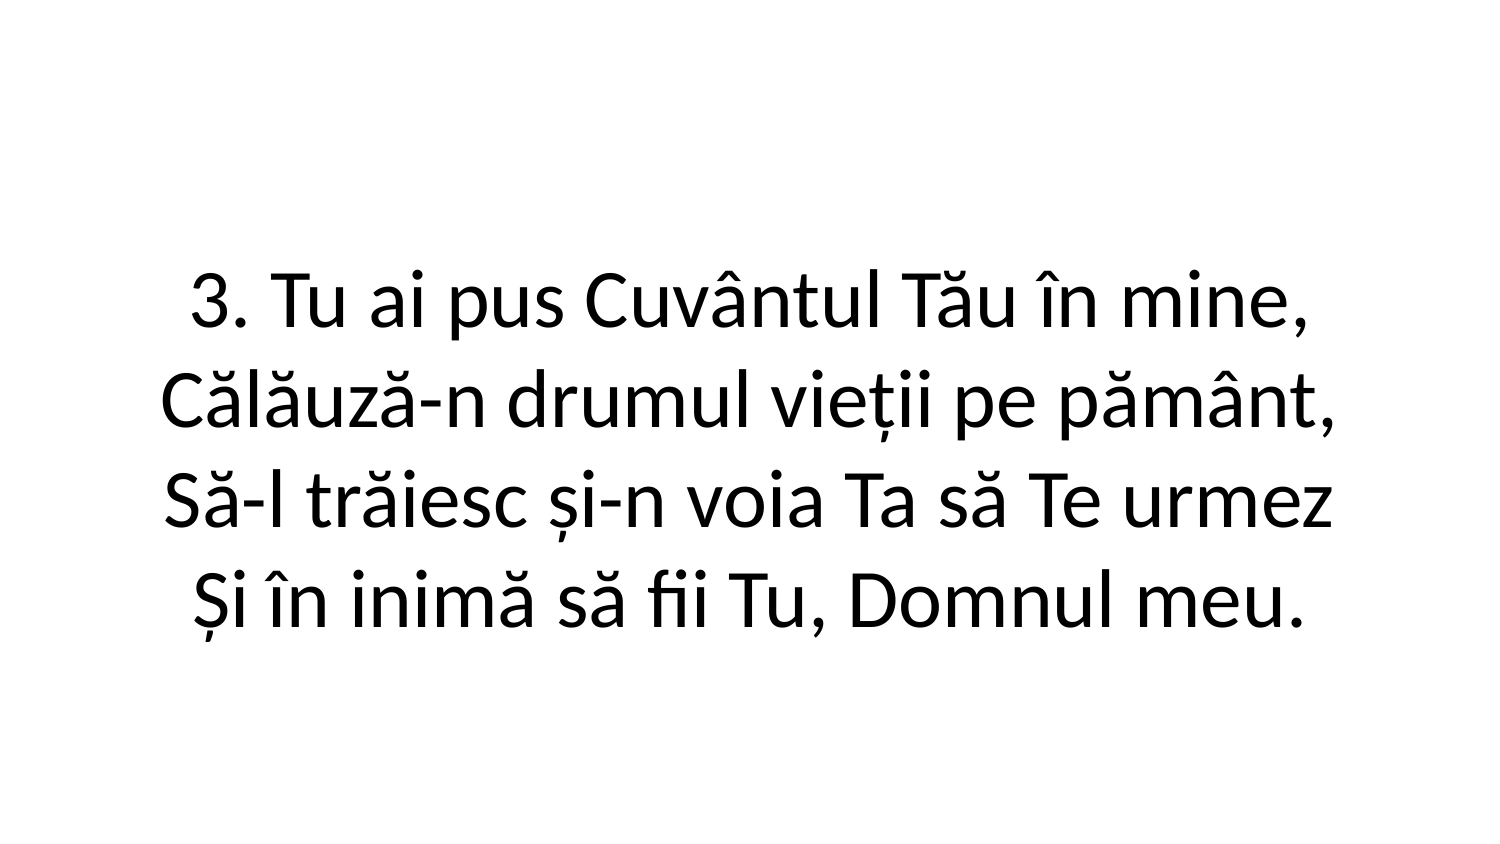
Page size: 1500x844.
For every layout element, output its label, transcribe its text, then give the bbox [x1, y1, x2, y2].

text_box 3. Tu ai pus Cuvântul Tău în mine, Călăuză-n drumul vieții pe pământ, Să-l trăiesc și-n voia Ta să Te urmez Și în inimă să fii Tu, Domnul meu. [145, 192, 1355, 652]
